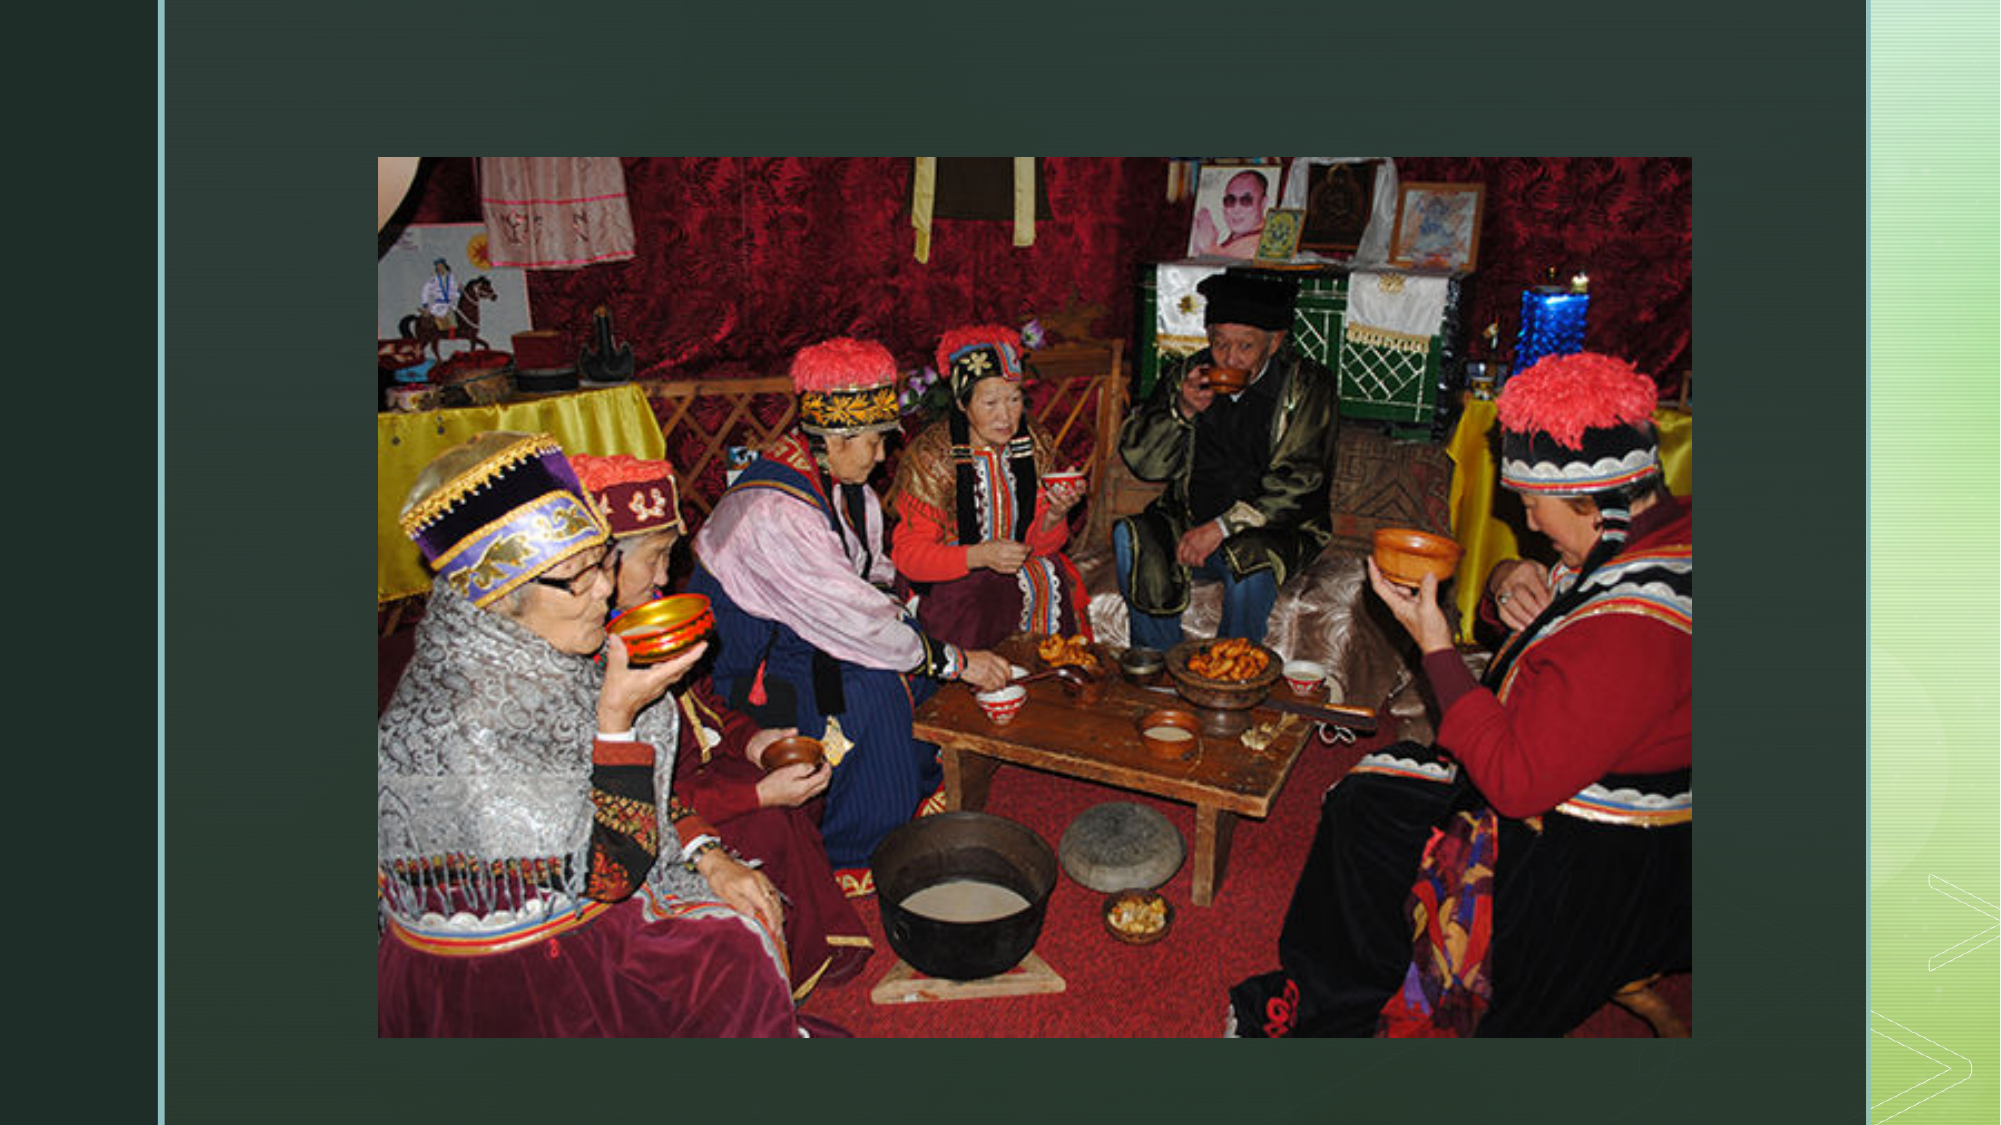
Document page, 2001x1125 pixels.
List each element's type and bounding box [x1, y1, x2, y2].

picture [377, 157, 1692, 1038]
picture [1871, 0, 2001, 1125]
